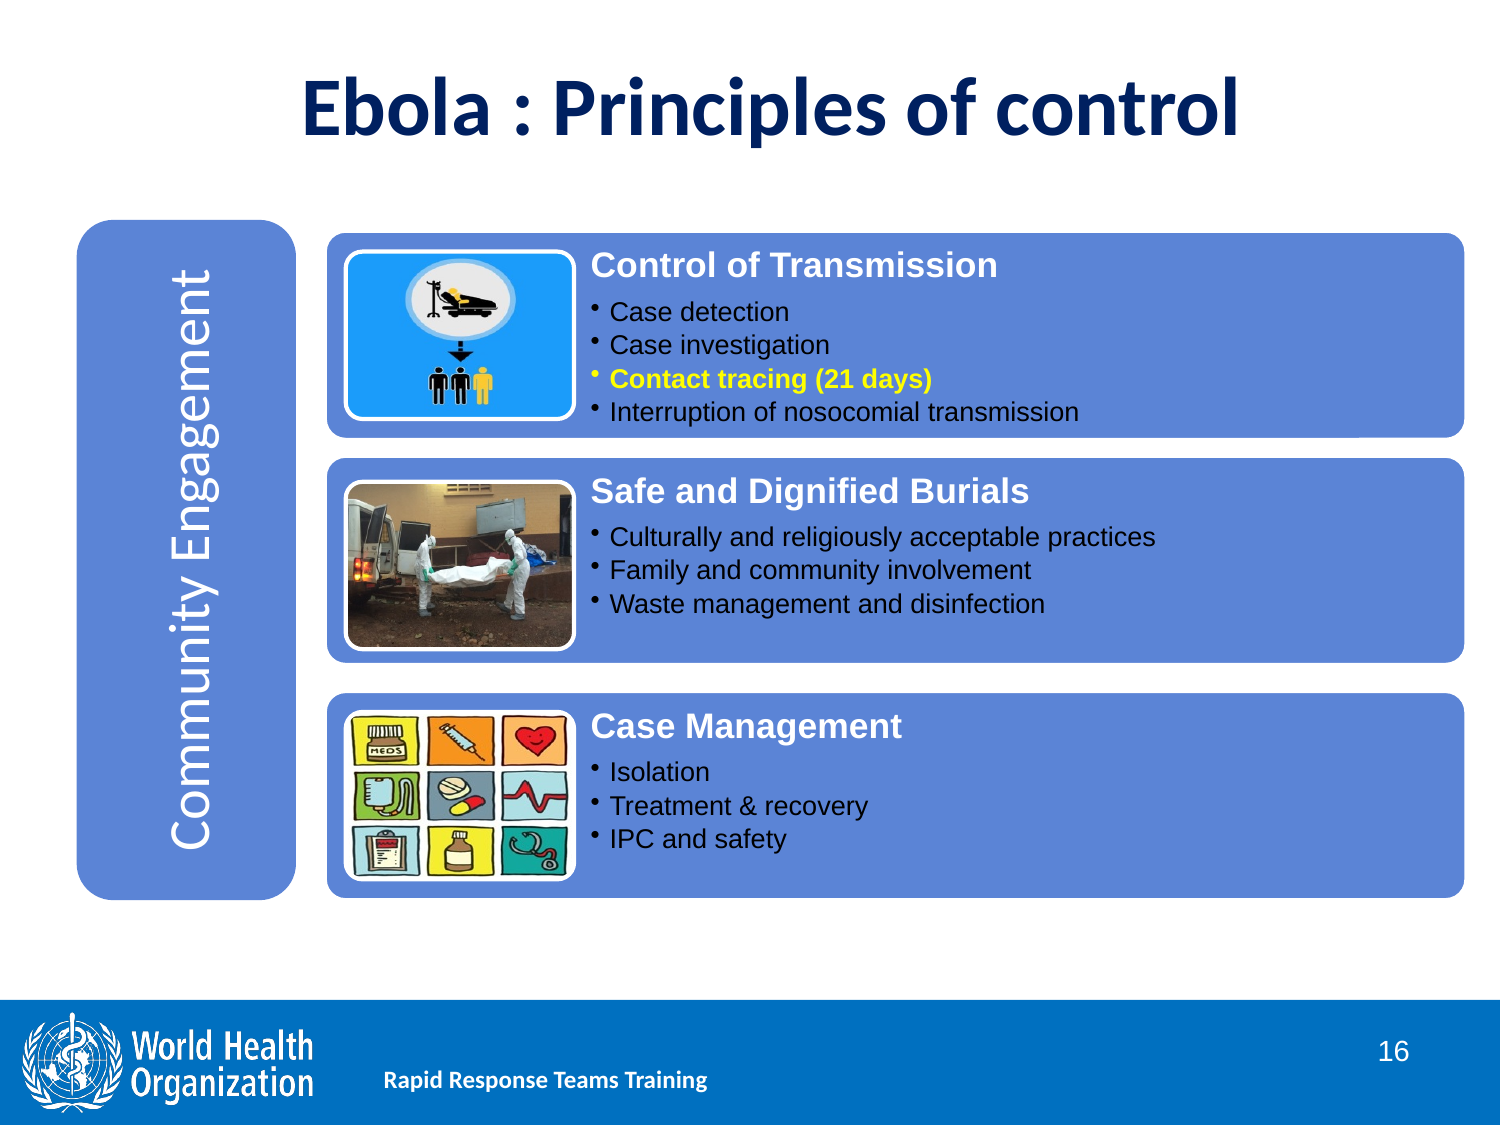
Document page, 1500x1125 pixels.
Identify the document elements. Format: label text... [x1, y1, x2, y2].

text_box Community Engagement [76, 219, 296, 901]
slide_number 16 [1074, 1024, 1425, 1103]
picture [21, 1012, 313, 1113]
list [324, 230, 1467, 901]
title Ebola : Principles of control [0, 0, 1500, 206]
